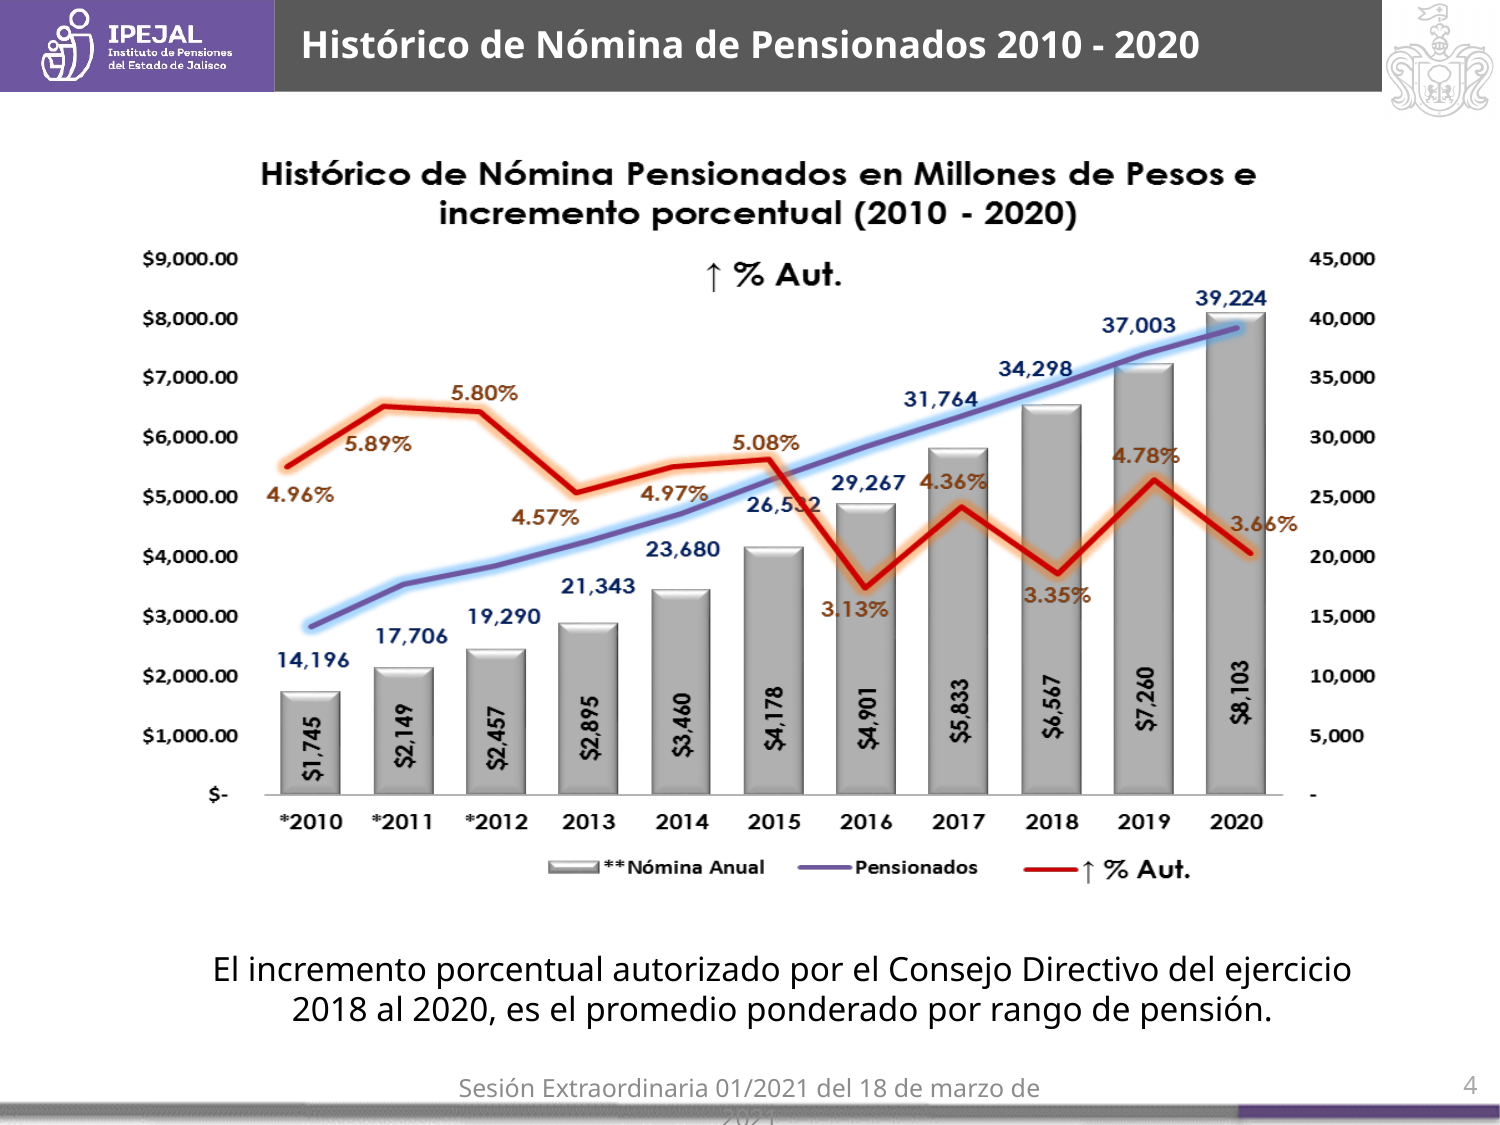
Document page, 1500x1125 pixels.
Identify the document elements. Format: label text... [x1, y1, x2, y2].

text_box Sesión Extraordinaria 01/2021 del 18 de marzo de 2021 [440, 1064, 1059, 1125]
picture [1059, 1096, 1500, 1125]
text_box El incremento porcentual autorizado por el Consejo Directivo del ejercicio 2018 al 2020, es el promedio ponderado por rango de pensión. [168, 941, 1398, 1036]
picture [120, 135, 1398, 901]
title Histórico de Nómina de Pensionados 2010 - 2020 [271, 19, 1365, 74]
picture [0, 0, 275, 92]
picture [0, 1096, 440, 1125]
slide_number 4 [1417, 1056, 1493, 1117]
